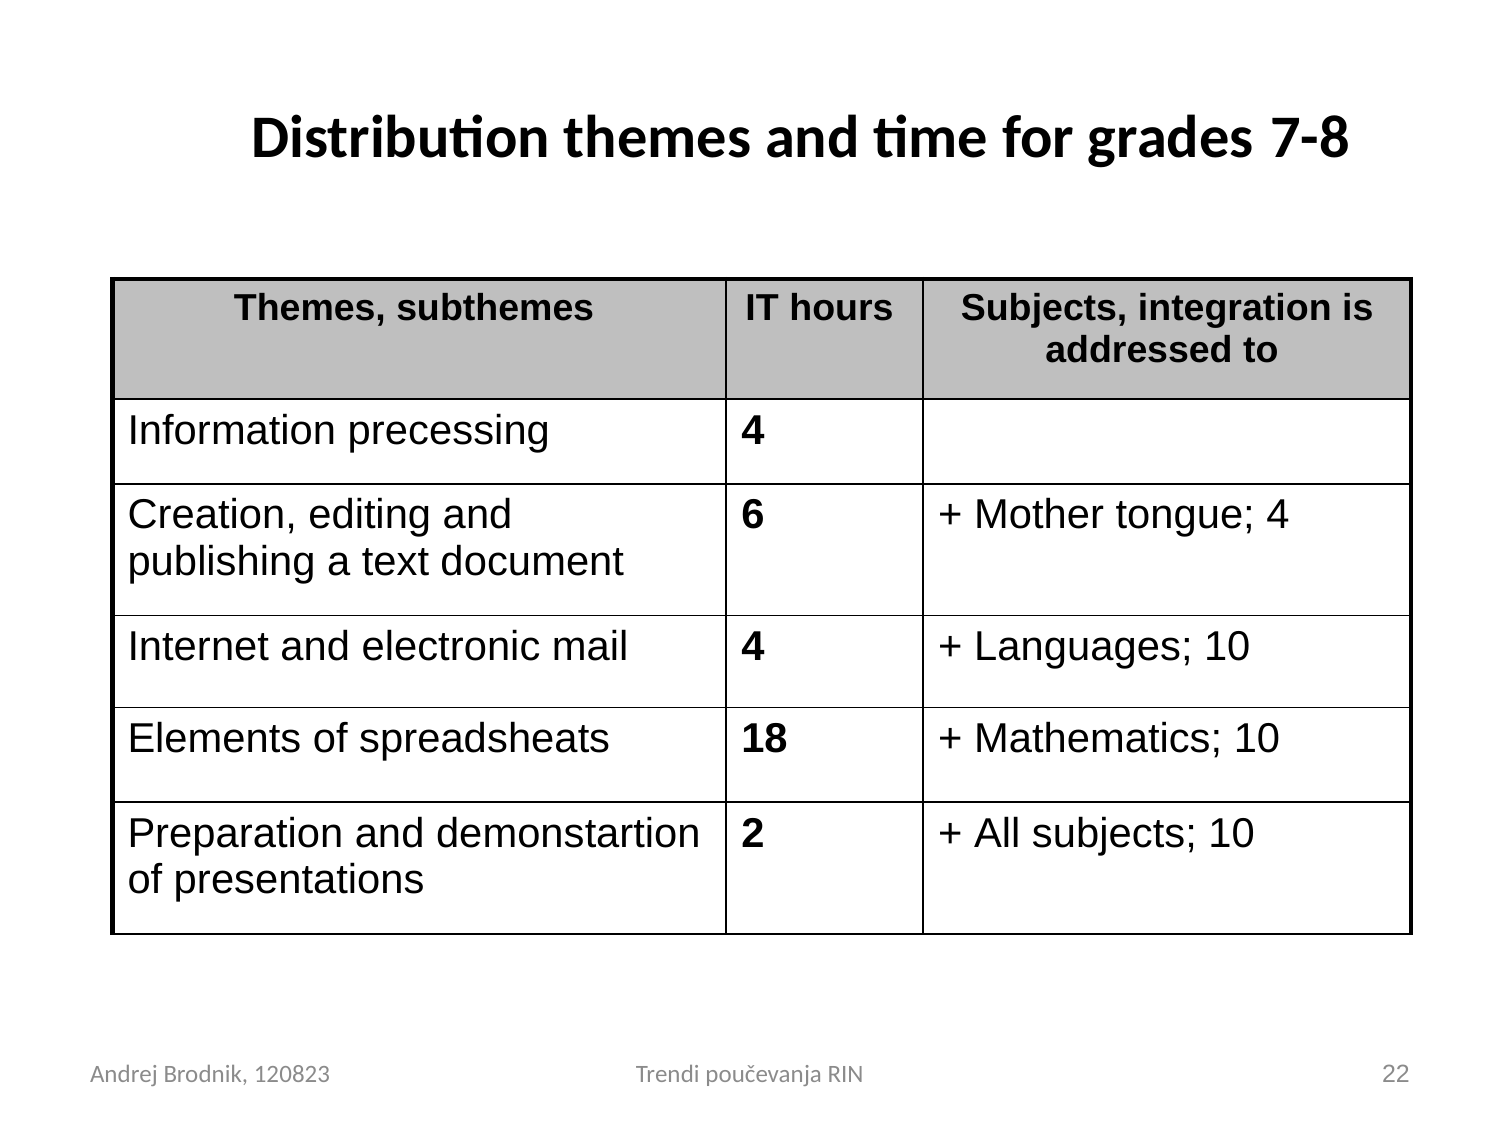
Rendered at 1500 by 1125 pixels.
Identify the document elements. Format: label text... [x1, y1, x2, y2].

table_cell Preparation and demonstartion of presentations [115, 803, 725, 933]
table_cell 6 [727, 485, 922, 615]
table_header Subjects, integration is addressed to [924, 281, 1409, 398]
table_cell + Mother tongue; 4 [924, 485, 1409, 615]
table_cell + Mathematics; 10 [924, 708, 1409, 801]
table_cell Internet and electronic mail [115, 616, 725, 707]
table_cell Information precessing [115, 400, 725, 483]
table_cell + Languages; 10 [924, 616, 1409, 707]
title Distribution themes and time for grades 7-8 [157, 66, 1445, 195]
slide_number 21 [1074, 1042, 1425, 1103]
table_cell 18 [727, 708, 922, 801]
table_header IT hours [727, 281, 922, 398]
table_cell 4 [727, 616, 922, 707]
slide_number Andrej Brodnik, 120823 [75, 1042, 425, 1103]
table_cell Creation, editing and publishing a text document [115, 485, 725, 615]
table_header Themes, subthemes [115, 281, 725, 398]
table_cell [924, 400, 1409, 483]
footer Trendi poučevanja RIN [512, 1042, 988, 1103]
table_cell + All subjects; 10 [924, 803, 1409, 933]
table_cell 2 [727, 803, 922, 933]
table_cell Elements of spreadsheats [115, 708, 725, 801]
table_cell 4 [727, 400, 922, 483]
